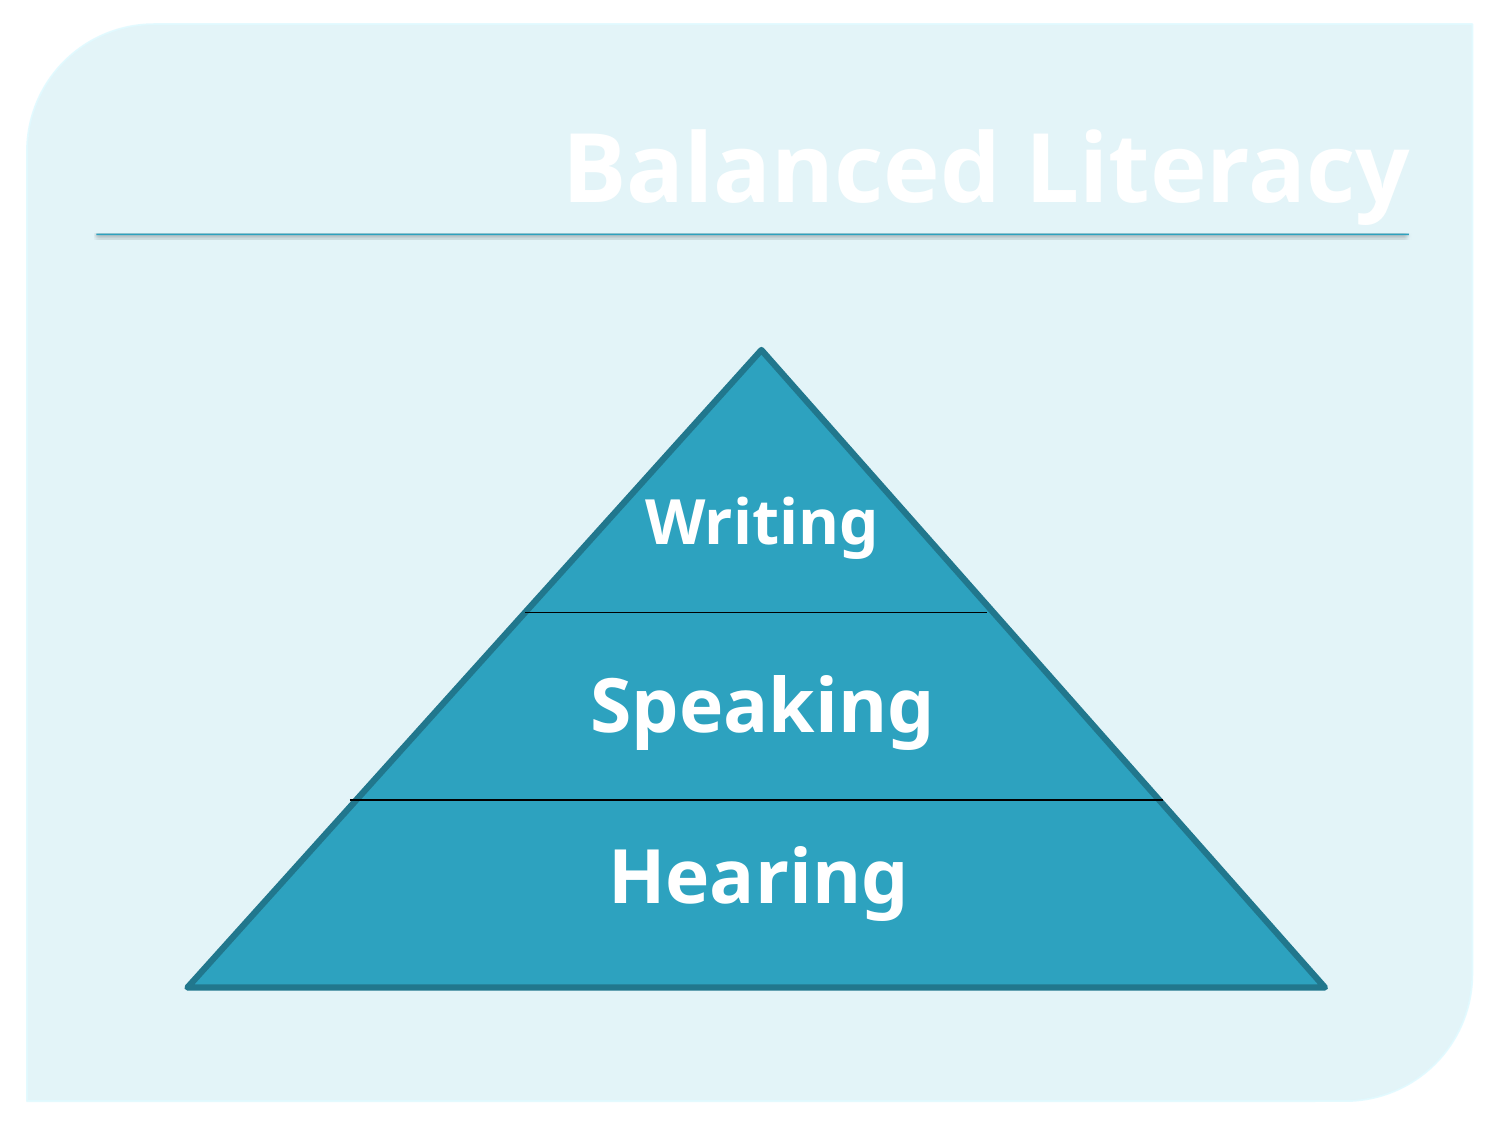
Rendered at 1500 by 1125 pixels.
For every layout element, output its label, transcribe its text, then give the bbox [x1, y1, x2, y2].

text_box Writing [574, 474, 950, 565]
title Balanced Literacy [75, 41, 1425, 230]
text_box Speaking [575, 649, 950, 755]
text_box Hearing [184, 553, 1328, 991]
text_box Hearing [645, 346, 876, 474]
